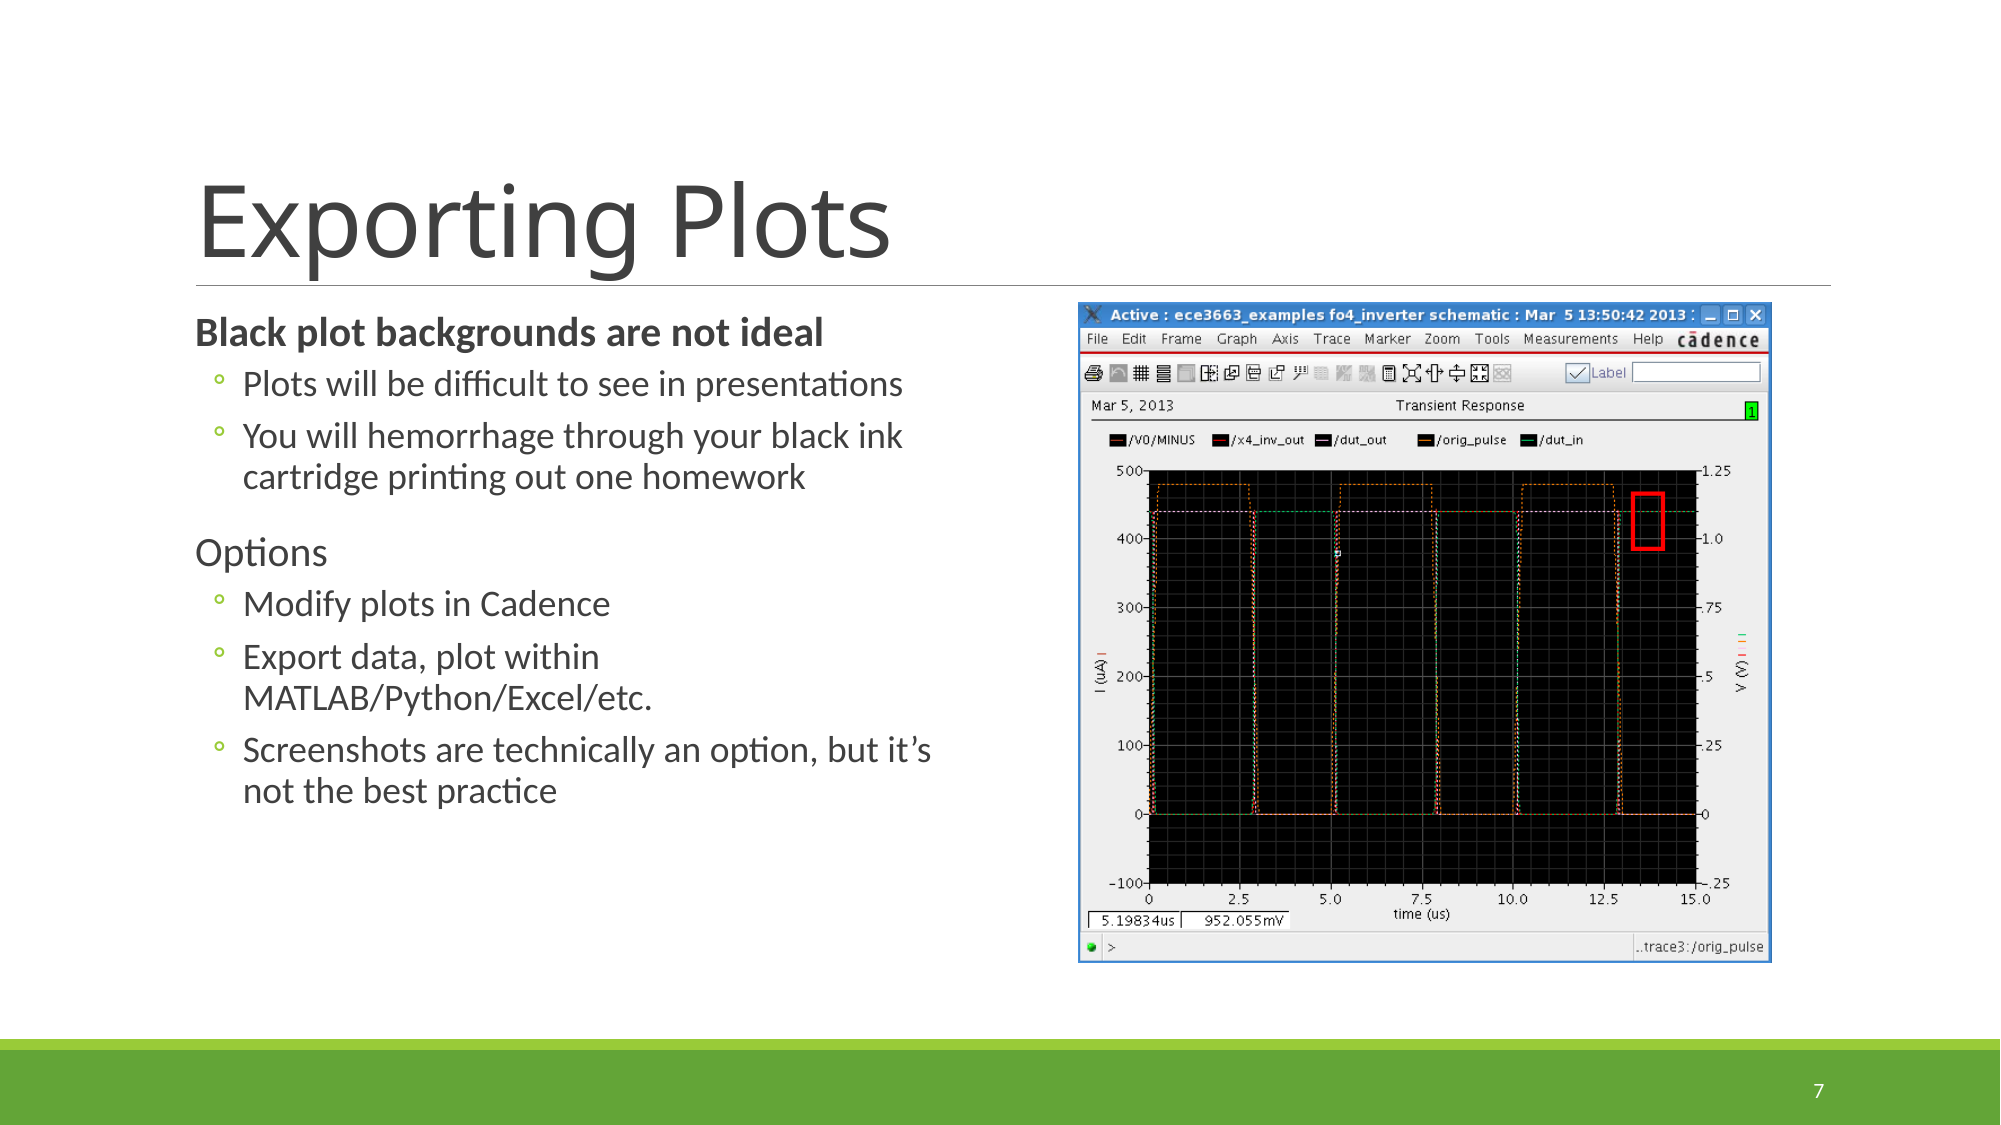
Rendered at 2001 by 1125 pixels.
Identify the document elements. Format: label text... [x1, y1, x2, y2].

title Exporting Plots [180, 47, 1830, 285]
slide_number 7 [1624, 1059, 1840, 1120]
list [1077, 302, 1773, 964]
list Black plot backgrounds are not ideal Plots will be difficult to see in presentations You will hemorrhage through your black ink cartridge printing out one homework Options Modify plots in Cadence Export data, plot within MATLAB/Python/Excel/etc. Screenshots are technically an option, but it’s not the best practice [180, 302, 990, 963]
